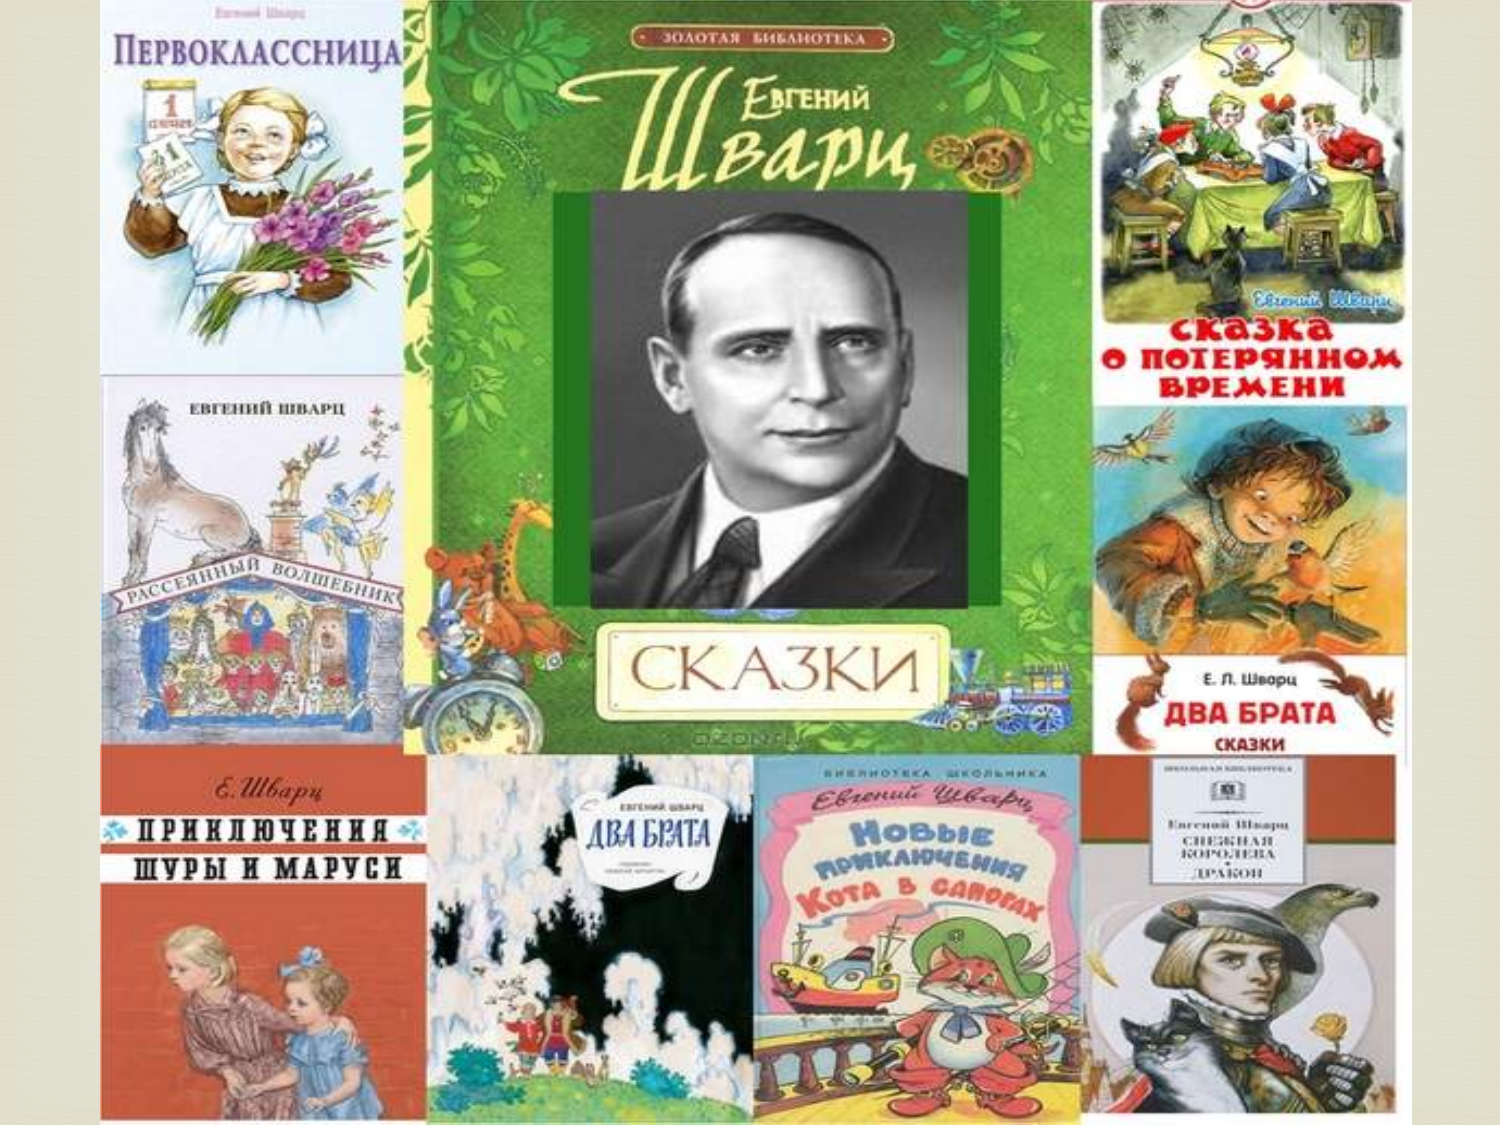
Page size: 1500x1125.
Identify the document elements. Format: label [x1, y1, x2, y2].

picture [99, 0, 1412, 1125]
